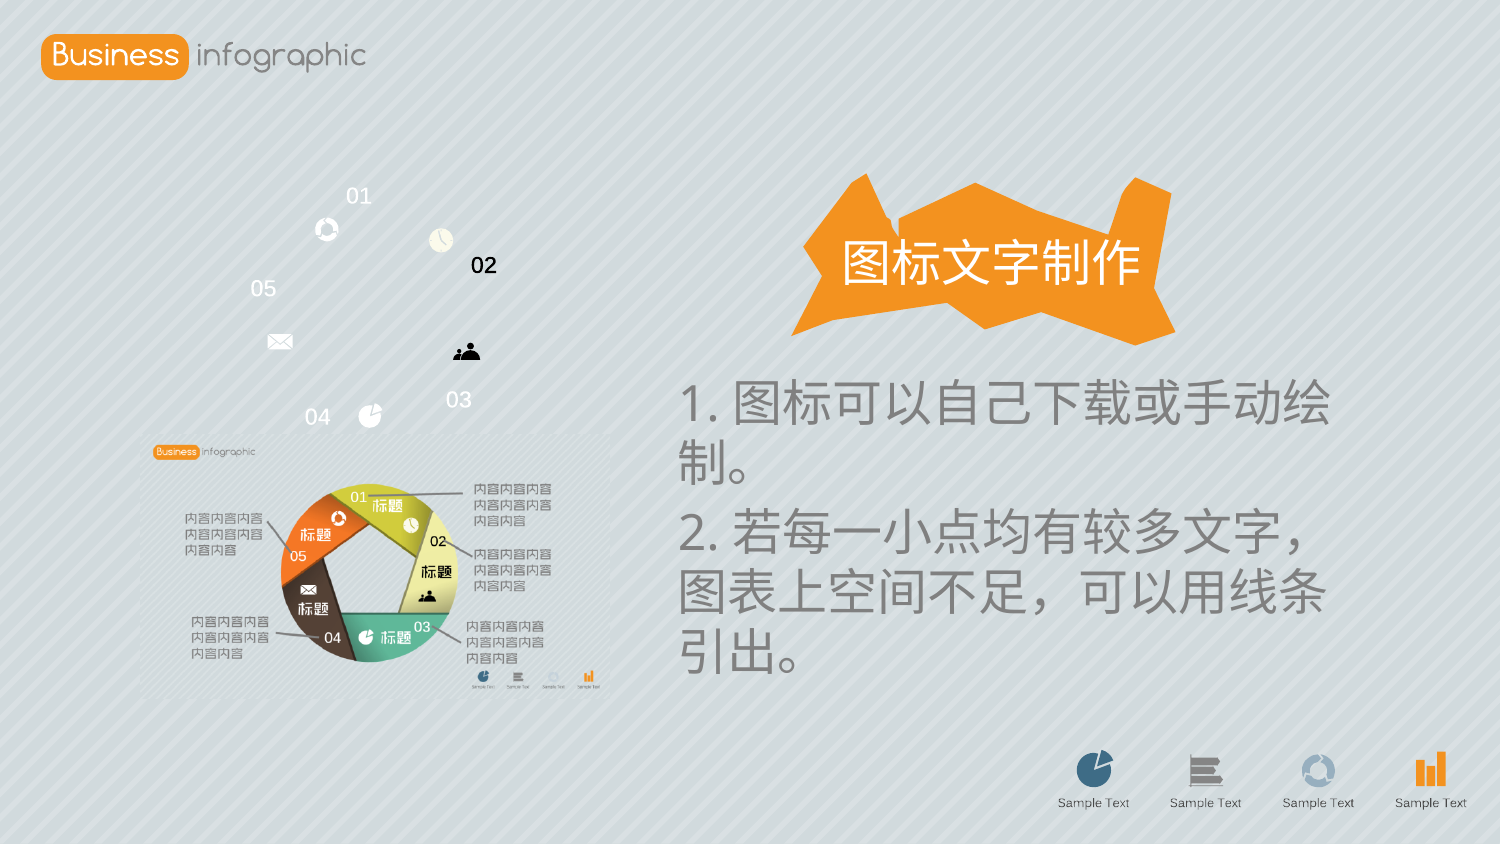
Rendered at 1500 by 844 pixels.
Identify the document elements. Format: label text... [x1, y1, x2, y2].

picture [139, 434, 611, 700]
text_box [752, 173, 1230, 346]
text_box 1.图标可以自己下载或手动绘制。 [588, 363, 1369, 492]
text_box 2.若每一小点均有较多文字，图表上空间不足，可以用线条引出。 [615, 492, 1369, 688]
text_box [251, 187, 497, 429]
